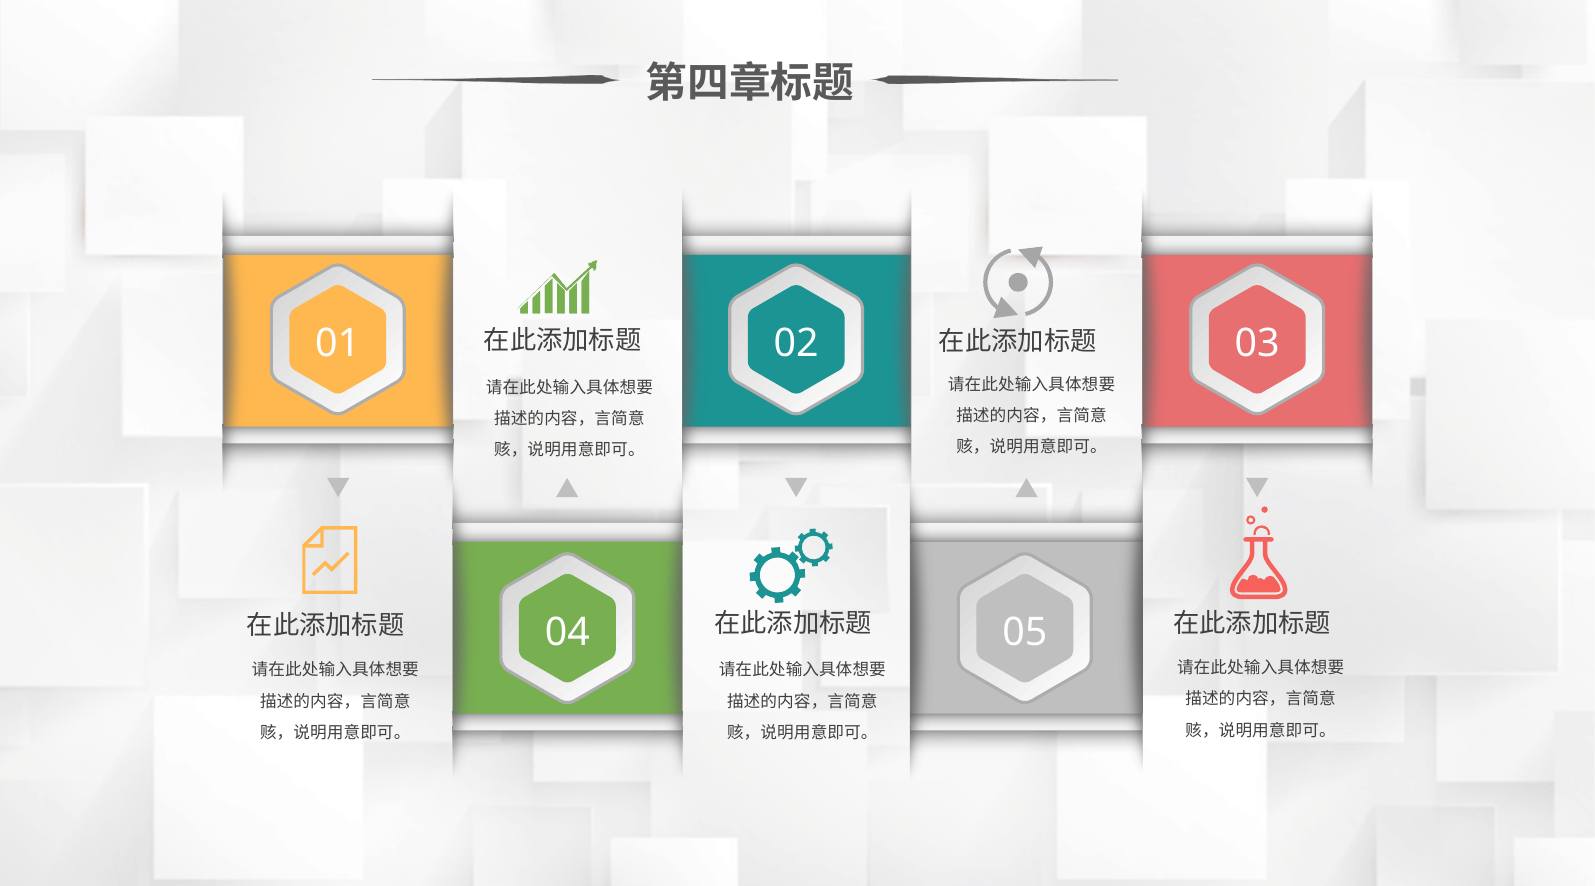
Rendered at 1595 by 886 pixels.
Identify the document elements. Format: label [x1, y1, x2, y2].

text_box [681, 363, 912, 467]
text_box [222, 363, 454, 467]
text_box [1190, 264, 1324, 415]
text_box [910, 502, 1144, 612]
text_box [452, 502, 683, 611]
text_box [517, 260, 599, 314]
text_box [681, 215, 912, 324]
text_box [958, 553, 1092, 704]
text_box [452, 652, 683, 754]
text_box [1141, 215, 1373, 324]
text_box [729, 264, 863, 415]
text_box [500, 553, 634, 704]
text_box [271, 264, 405, 415]
text_box [1141, 363, 1373, 467]
text_box [222, 215, 454, 324]
picture [0, 0, 1595, 886]
text_box [910, 645, 1144, 754]
